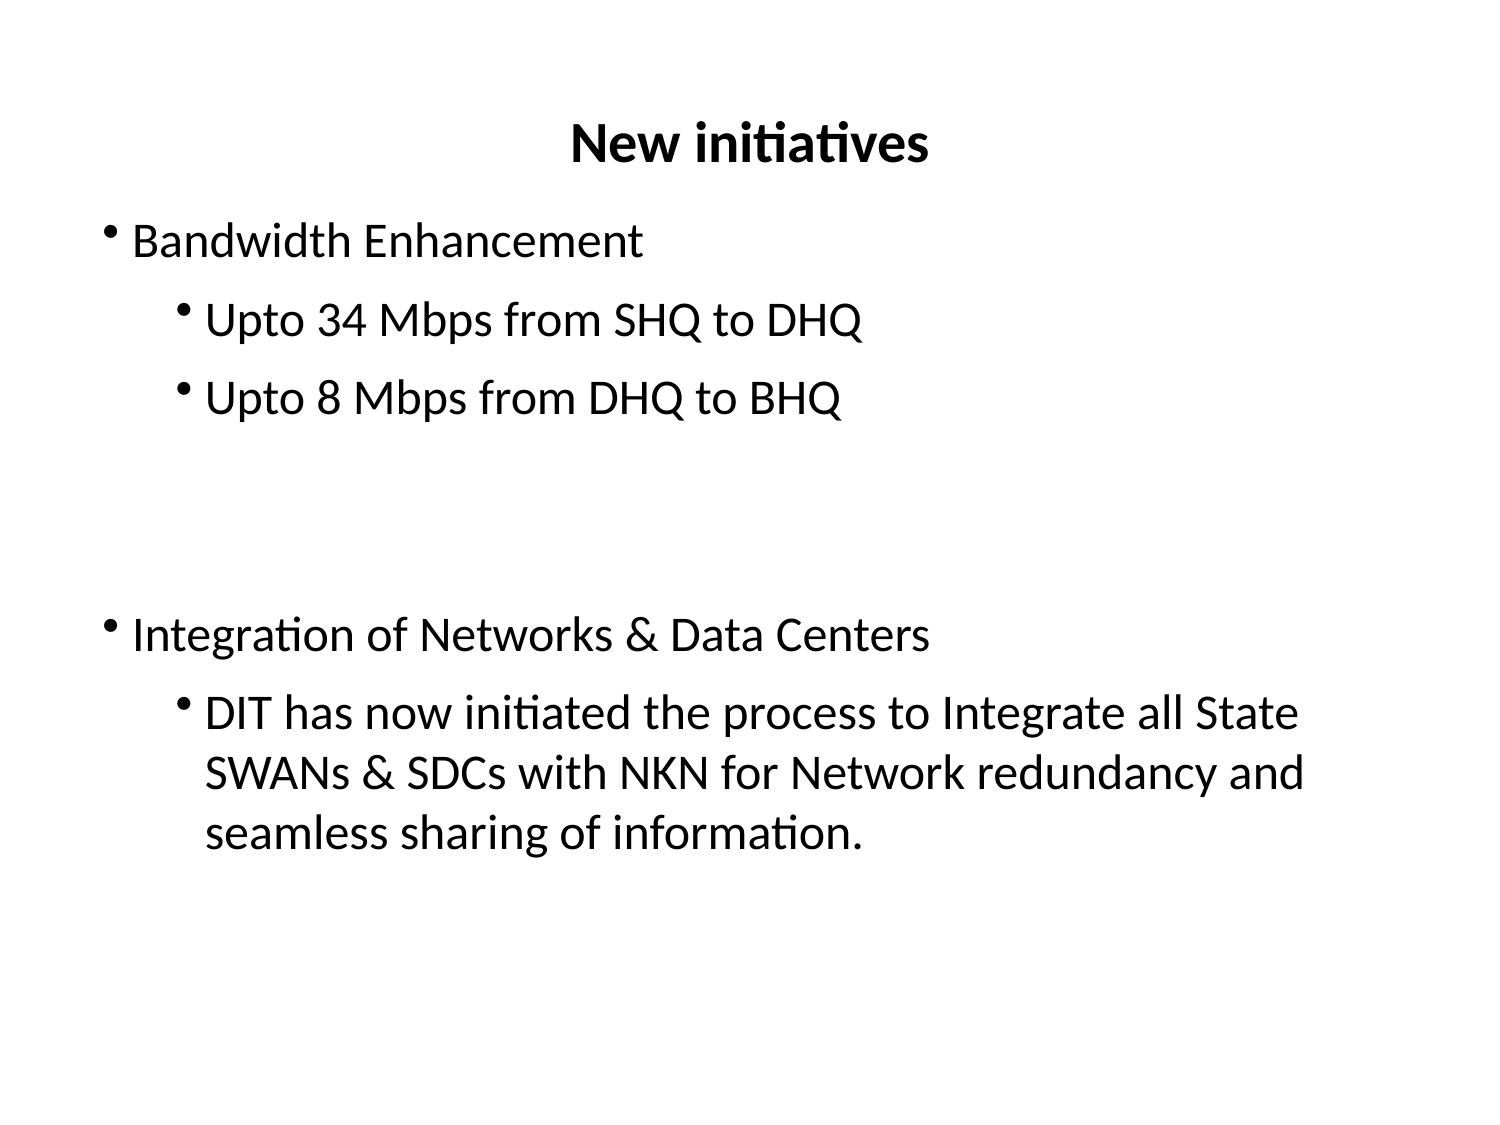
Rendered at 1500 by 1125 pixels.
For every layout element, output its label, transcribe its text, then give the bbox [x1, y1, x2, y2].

text_box Bandwidth Enhancement Upto 34 Mbps from SHQ to DHQ Upto 8 Mbps from DHQ to BHQ Integration of Networks & Data Centers DIT has now initiated the process to Integrate all State SWANs & SDCs with NKN for Network redundancy and seamless sharing of information. [87, 199, 1400, 868]
title New initiatives [75, 45, 1425, 233]
